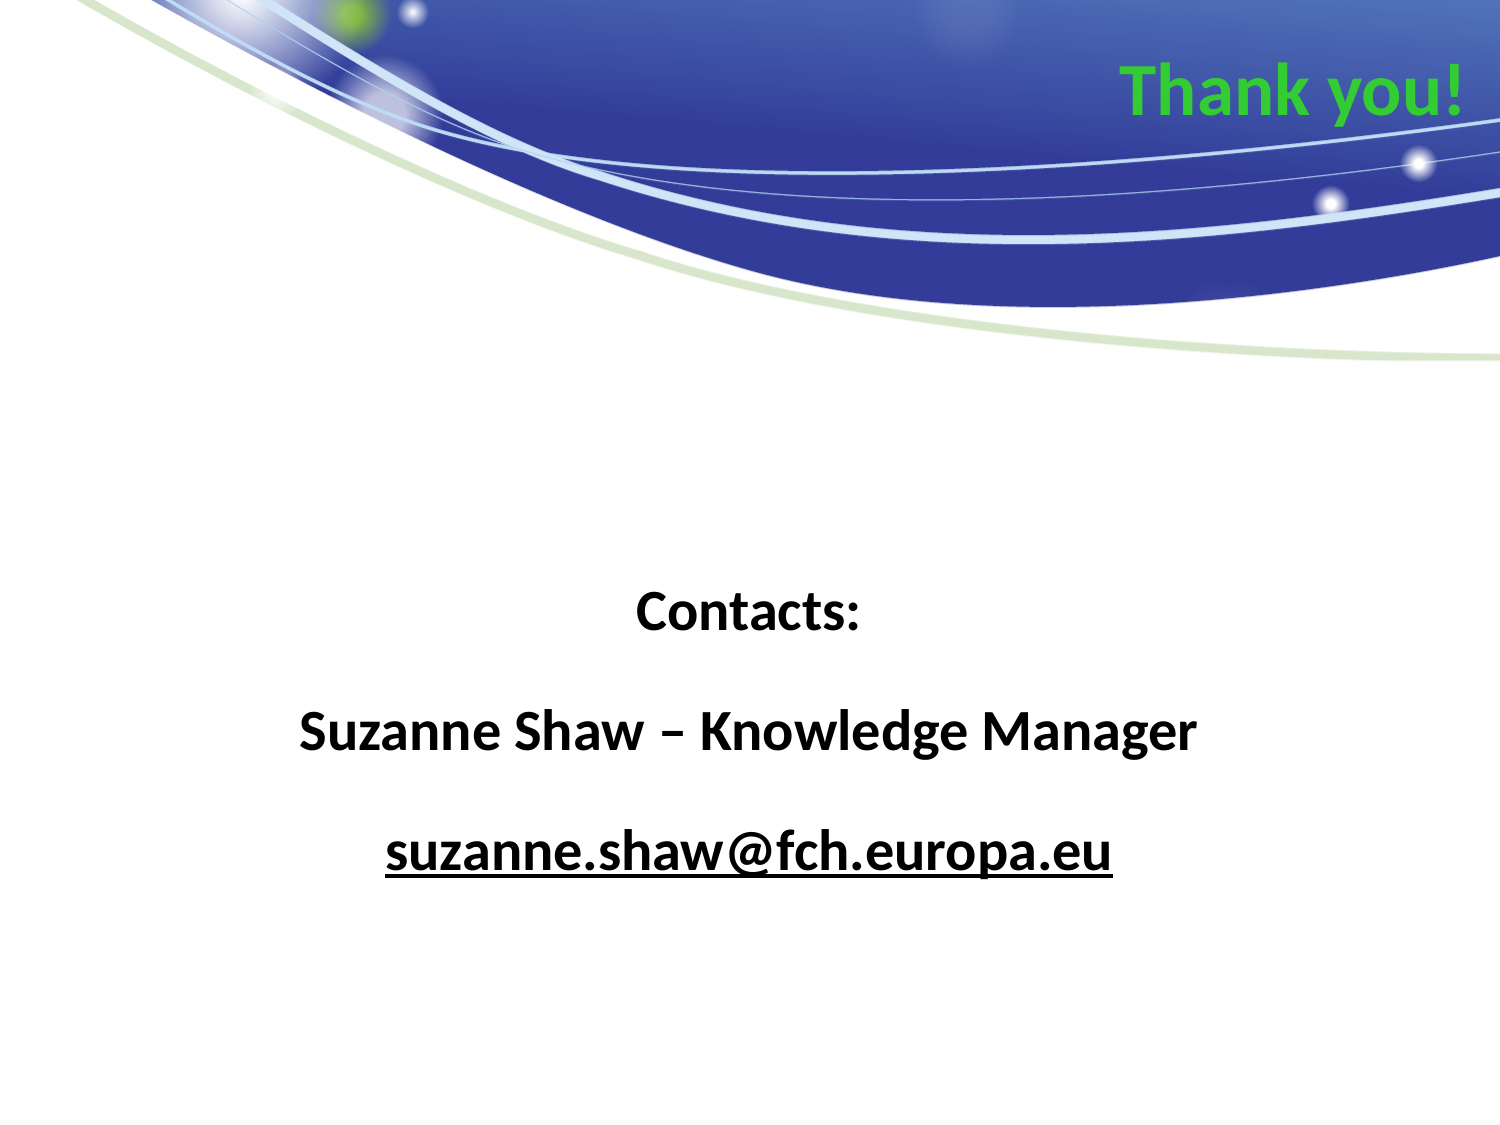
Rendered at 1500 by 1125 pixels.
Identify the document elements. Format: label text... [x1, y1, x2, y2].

list Contacts: Suzanne Shaw – Knowledge Manager suzanne.shaw@fch.europa.eu [29, 314, 1483, 1106]
picture [0, 0, 1500, 1125]
title Thank you! [371, 0, 1483, 172]
